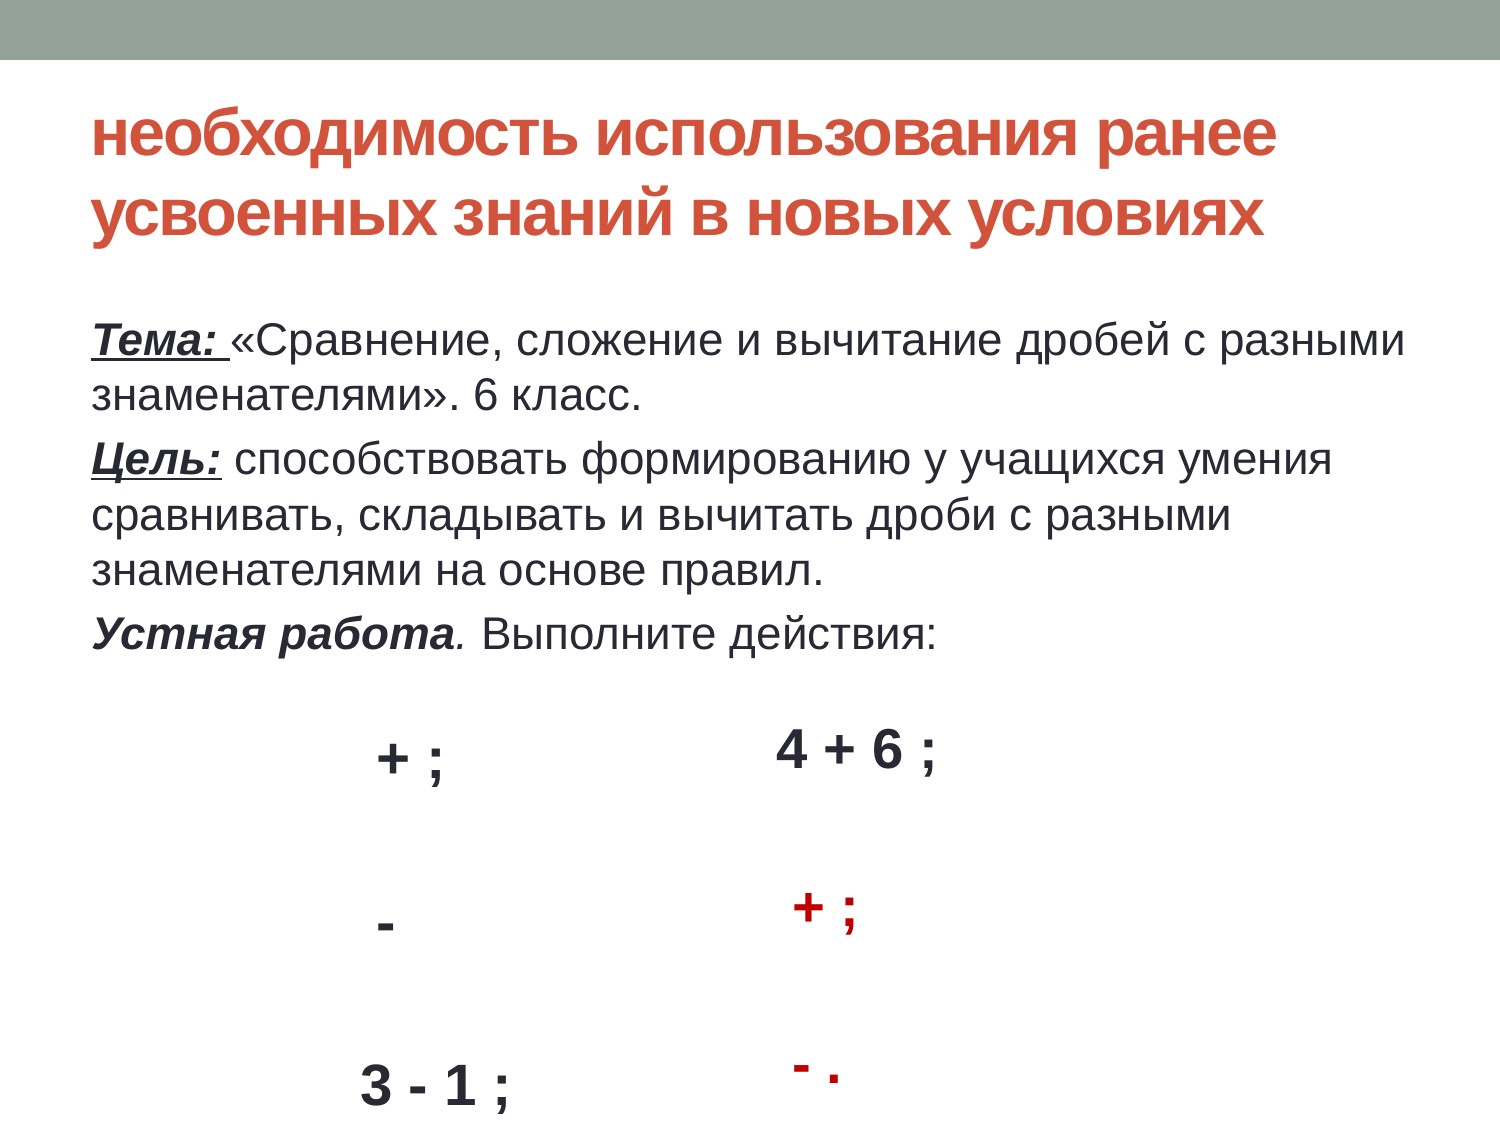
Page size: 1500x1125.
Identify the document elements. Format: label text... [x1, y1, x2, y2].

title необходимость использова­ния ранее усвоенных знаний в новых условиях [75, 87, 1425, 250]
text_box Тема: «Сравнение, сложение и вычитание дробей с разными знаменателями». 6 класс. Цель: способствовать формированию у учащихся умения сравнивать, складывать и вычитать дро­би с разными знаменателями на основе правил. Устная работа. Выполните действия: [76, 243, 1447, 736]
